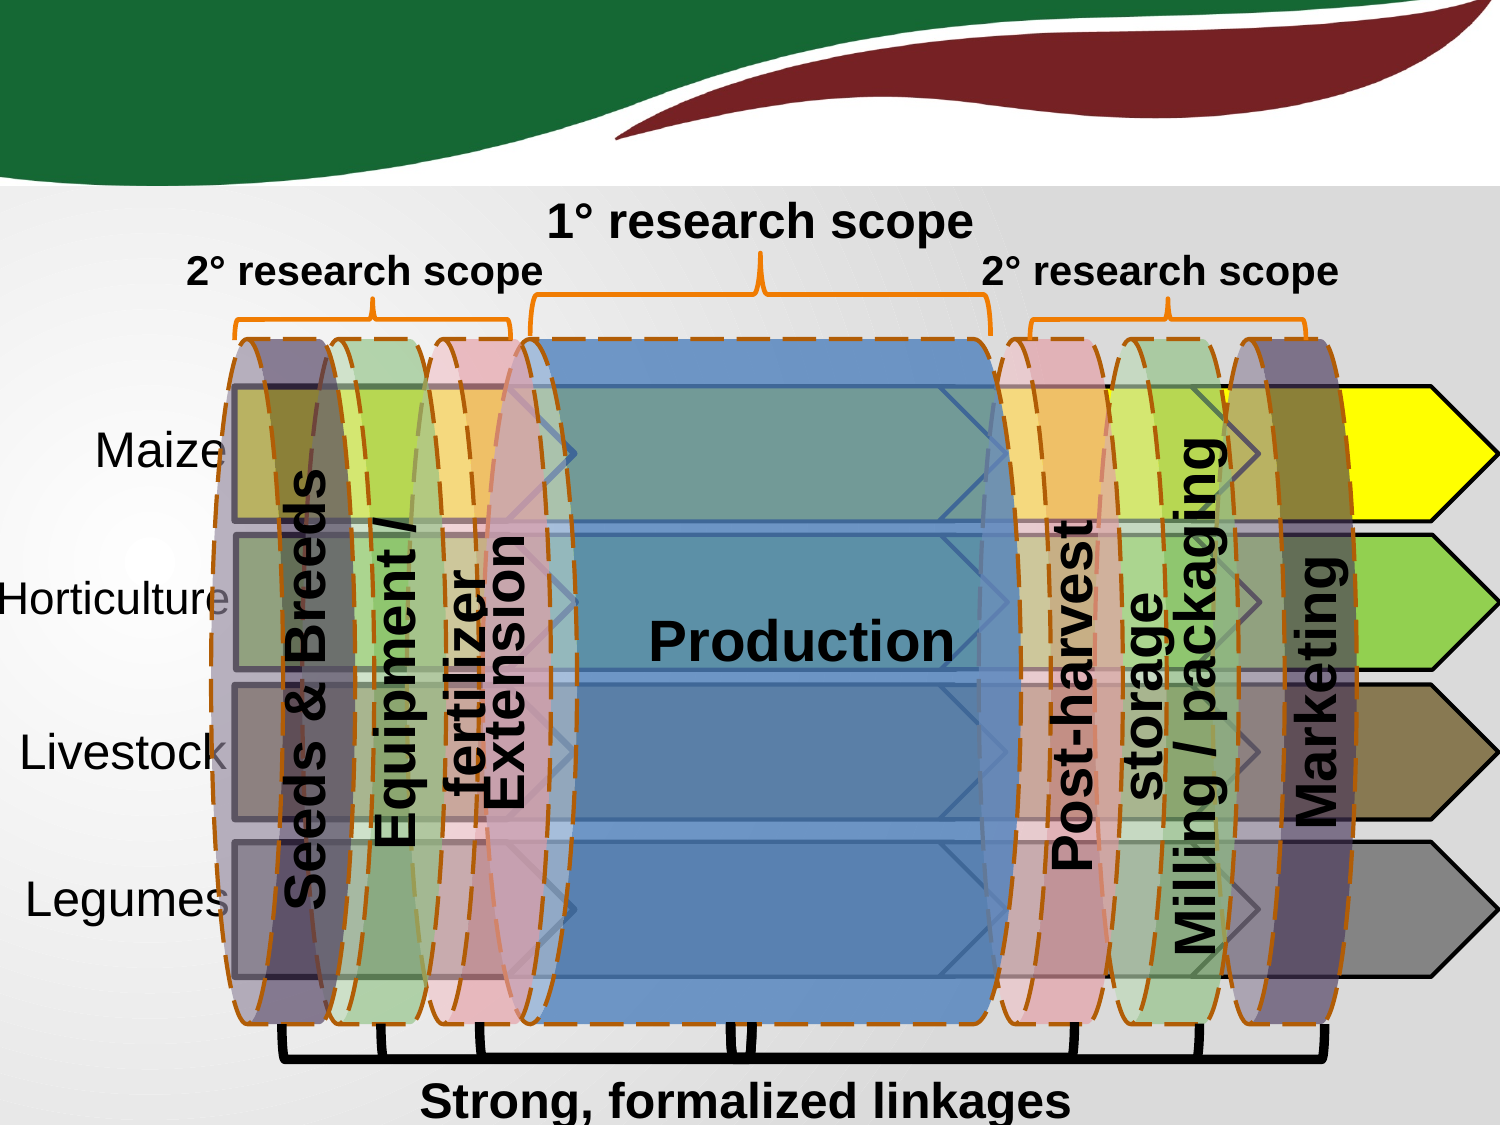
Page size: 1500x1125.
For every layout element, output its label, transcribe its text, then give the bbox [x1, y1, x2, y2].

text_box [1368, 684, 1499, 821]
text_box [505, 181, 1015, 337]
text_box [233, 297, 503, 331]
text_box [730, 1021, 1326, 1060]
text_box 2° research scope [1025, 236, 1415, 302]
text_box Maize [12, 409, 207, 485]
text_box Horticulture [0, 561, 207, 631]
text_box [1032, 338, 1358, 1025]
text_box Livestock [0, 712, 207, 787]
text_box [1368, 385, 1500, 522]
text_box [1029, 297, 1307, 331]
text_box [281, 1021, 729, 1060]
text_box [210, 338, 555, 1025]
text_box 2° research scope [111, 236, 503, 302]
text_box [1368, 841, 1499, 978]
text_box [565, 340, 1022, 1014]
text_box Strong, formalized linkages [385, 1066, 1107, 1125]
text_box Legumes [0, 858, 207, 934]
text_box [1368, 534, 1500, 671]
picture [0, 0, 1500, 186]
